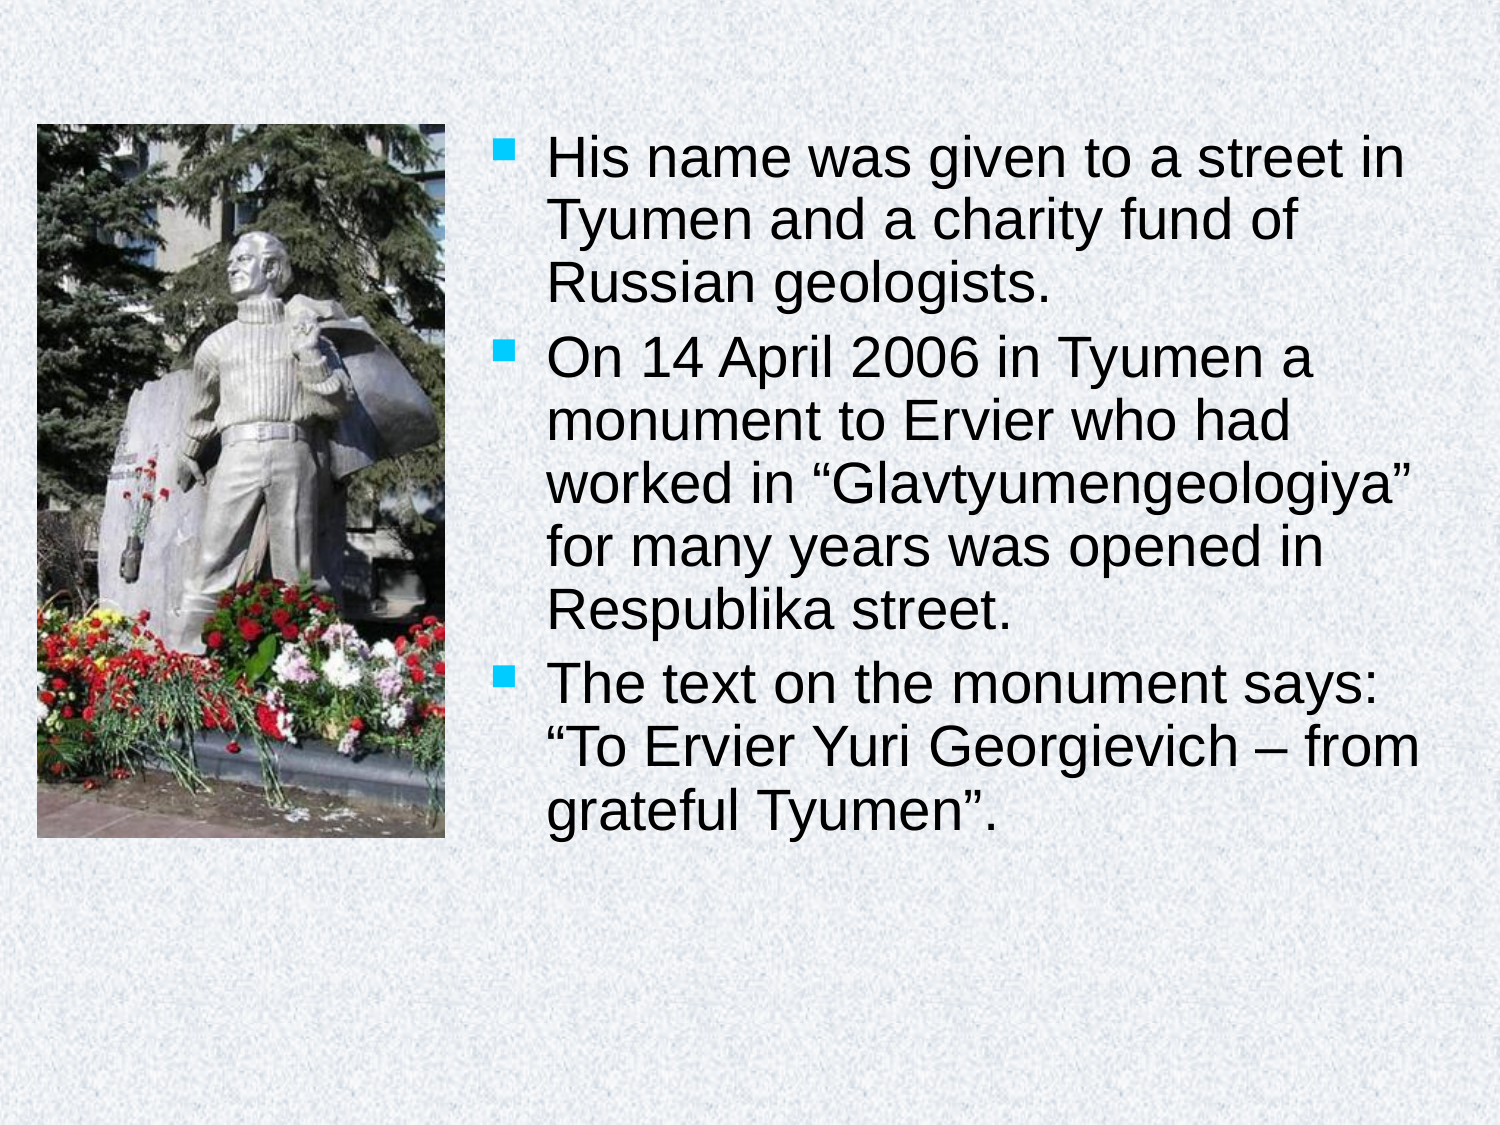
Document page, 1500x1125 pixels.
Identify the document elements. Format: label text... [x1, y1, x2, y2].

list His name was given to a street in Tyumen and a charity fund of Russian geologists. On 14 April 2006 in Tyumen a monument to Ervier who had worked in “Glavtyumengeologiya” for many years was opened in Respublika street. The text on the monument says: “To Ervier Yuri Georgievich – from grateful Tyumen”. [474, 37, 1463, 713]
picture [37, 124, 446, 838]
